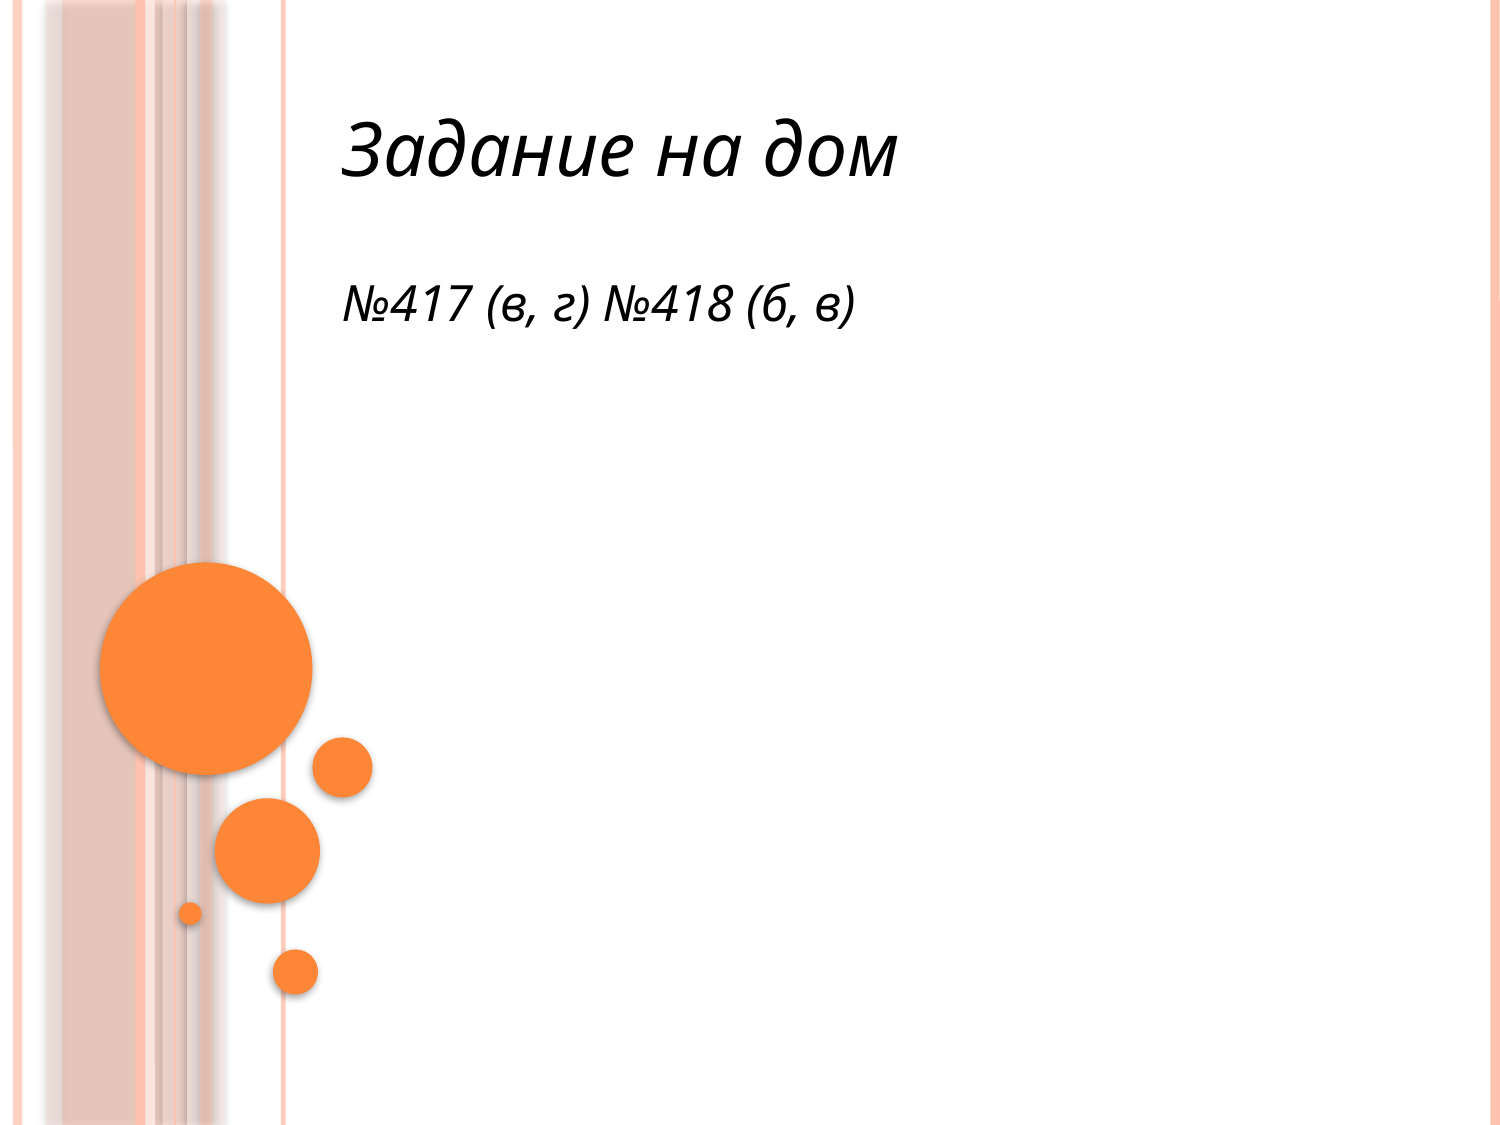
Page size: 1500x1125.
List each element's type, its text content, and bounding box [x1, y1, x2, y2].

text_box Задание на дом №417 (в, г) №418 (б, в) [328, 93, 1430, 564]
